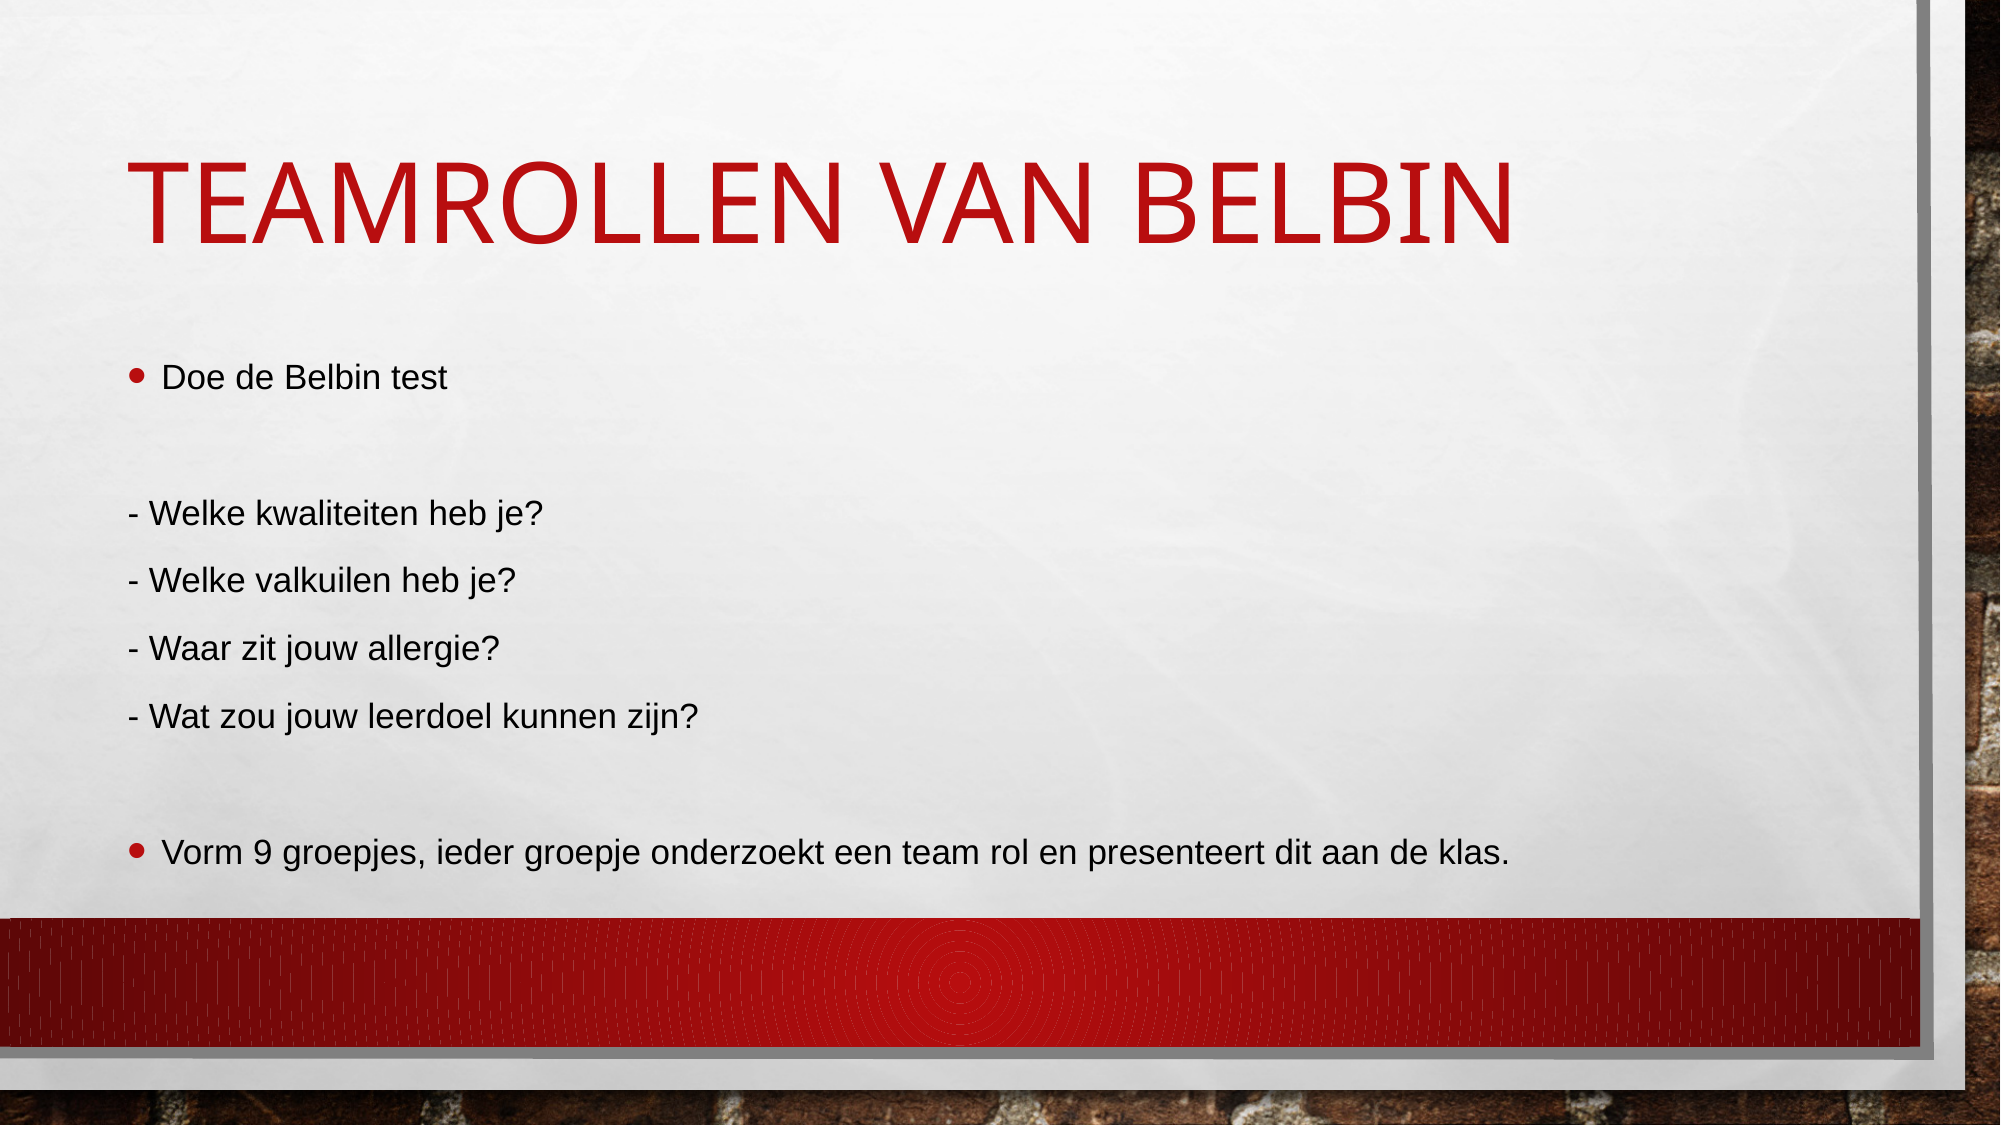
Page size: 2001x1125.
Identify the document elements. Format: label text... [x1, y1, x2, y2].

picture [0, 0, 2000, 1125]
title Teamrollen van Belbin [112, 112, 1818, 302]
list Doe de Belbin test - Welke kwaliteiten heb je? - Welke valkuilen heb je? - Waar zit jouw allergie? - Wat zou jouw leerdoel kunnen zijn? Vorm 9 groepjes, ieder groepje onderzoekt een team rol en presenteert dit aan de klas. [112, 338, 1818, 882]
